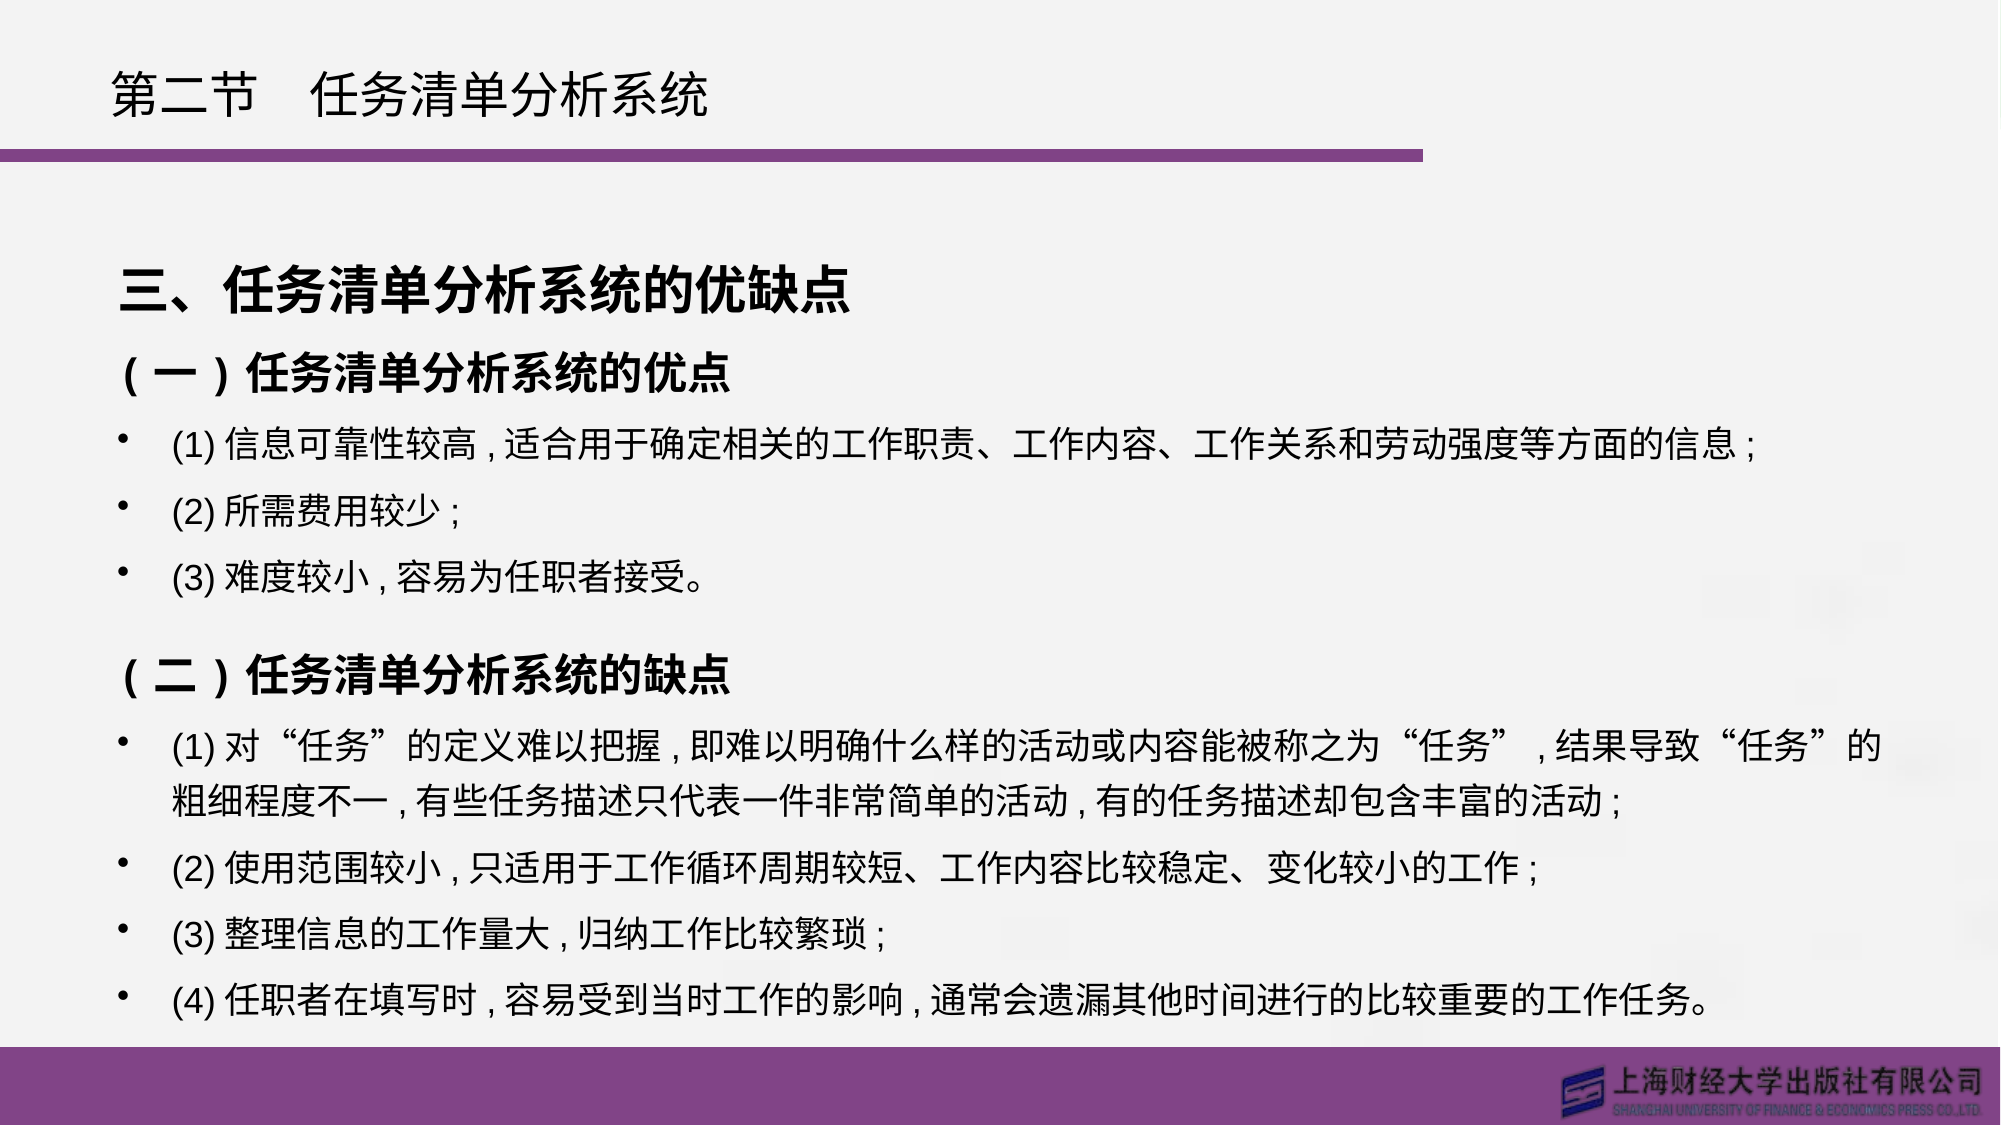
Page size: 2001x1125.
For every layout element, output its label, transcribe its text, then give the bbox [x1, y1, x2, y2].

list 三、任务清单分析系统的优缺点 (一)任务清单分析系统的优点 (1)信息可靠性较高,适合用于确定相关的工作职责、工作内容、工作关系和劳动强度等方面的信息; (2)所需费用较少; (3)难度较小,容易为任职者接受。 (二)任务清单分析系统的缺点 (1)对“任务”的定义难以把握,即难以明确什么样的活动或内容能被称之为“任务”,结果导致“任务”的粗细程度不一,有些任务描述只代表一件非常简单的活动,有的任务描述却包含丰富的活动; (2)使用范围较小,只适用于工作循环周期较短、工作内容比较稳定、变化较小的工作; (3)整理信息的工作量大,归纳工作比较繁琐; (4)任职者在填写时,容易受到当时工作的影响,通常会遗漏其他时间进行的比较重要的工作任务。 [102, 233, 1898, 1032]
picture [0, 0, 2001, 1125]
title 第二节 任务清单分析系统 [94, 42, 1451, 146]
